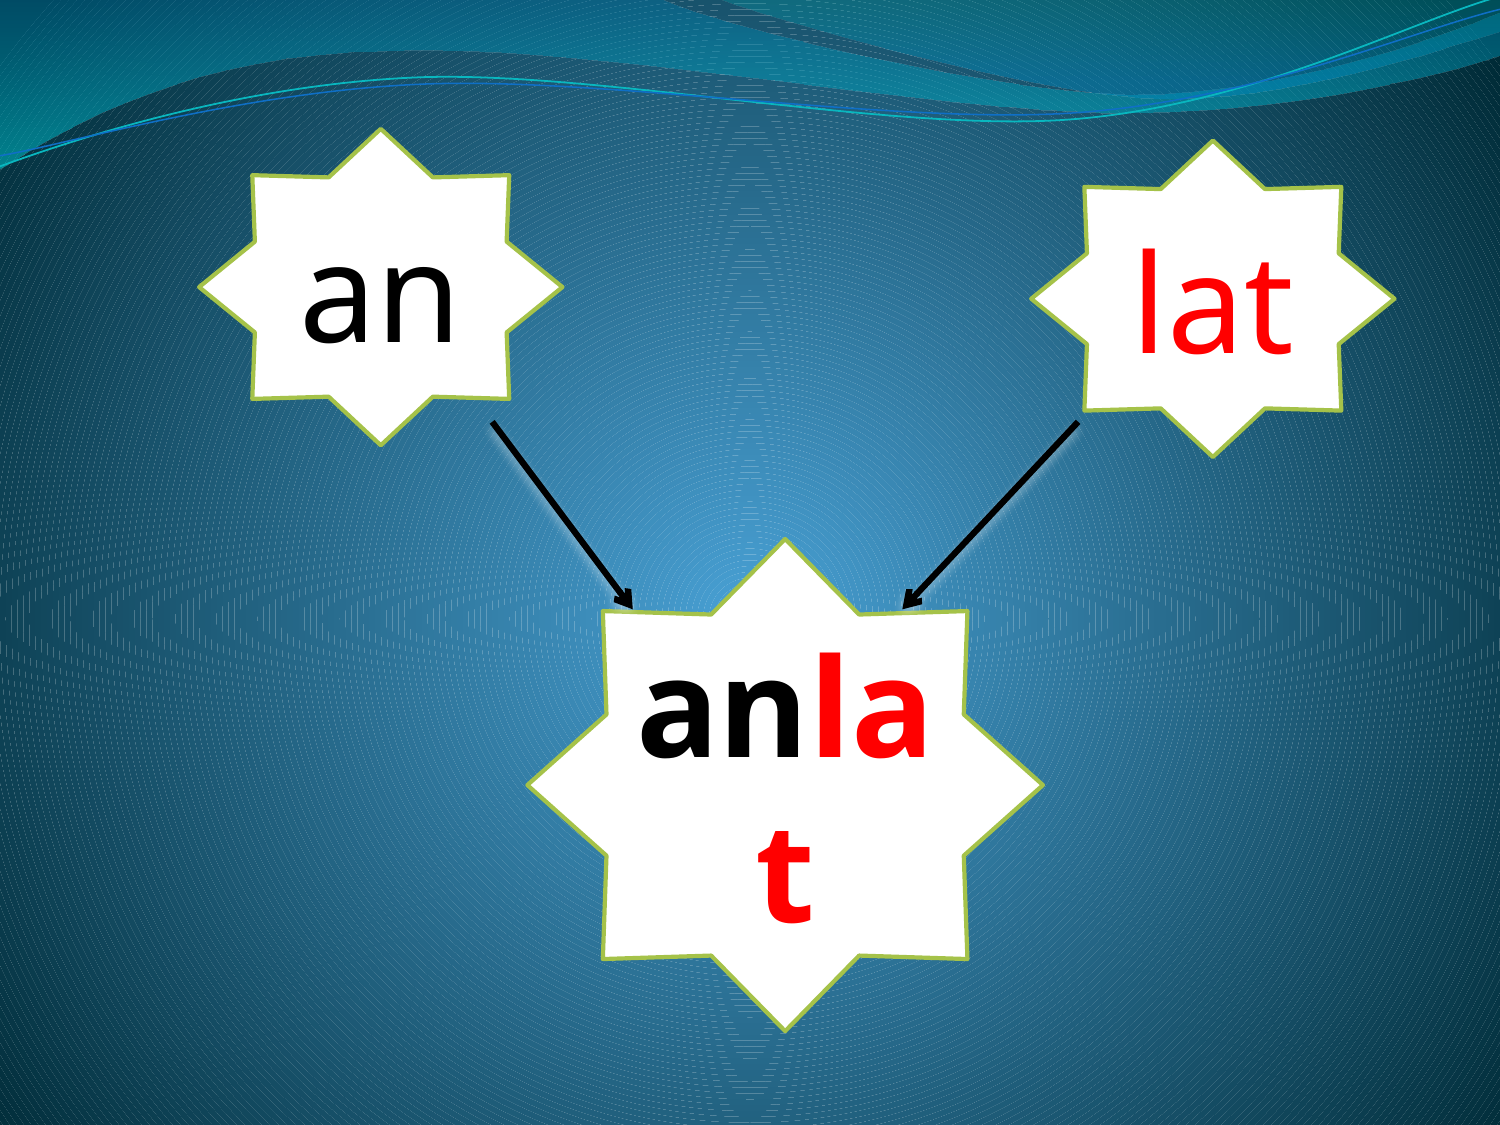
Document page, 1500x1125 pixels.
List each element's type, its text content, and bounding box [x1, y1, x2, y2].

text_box te [894, 611, 970, 618]
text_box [896, 427, 1085, 604]
text_box an [197, 127, 565, 447]
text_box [468, 445, 657, 587]
text_box anlat [525, 536, 1046, 1034]
text_box lat [1029, 139, 1397, 459]
text_box te [611, 609, 636, 617]
